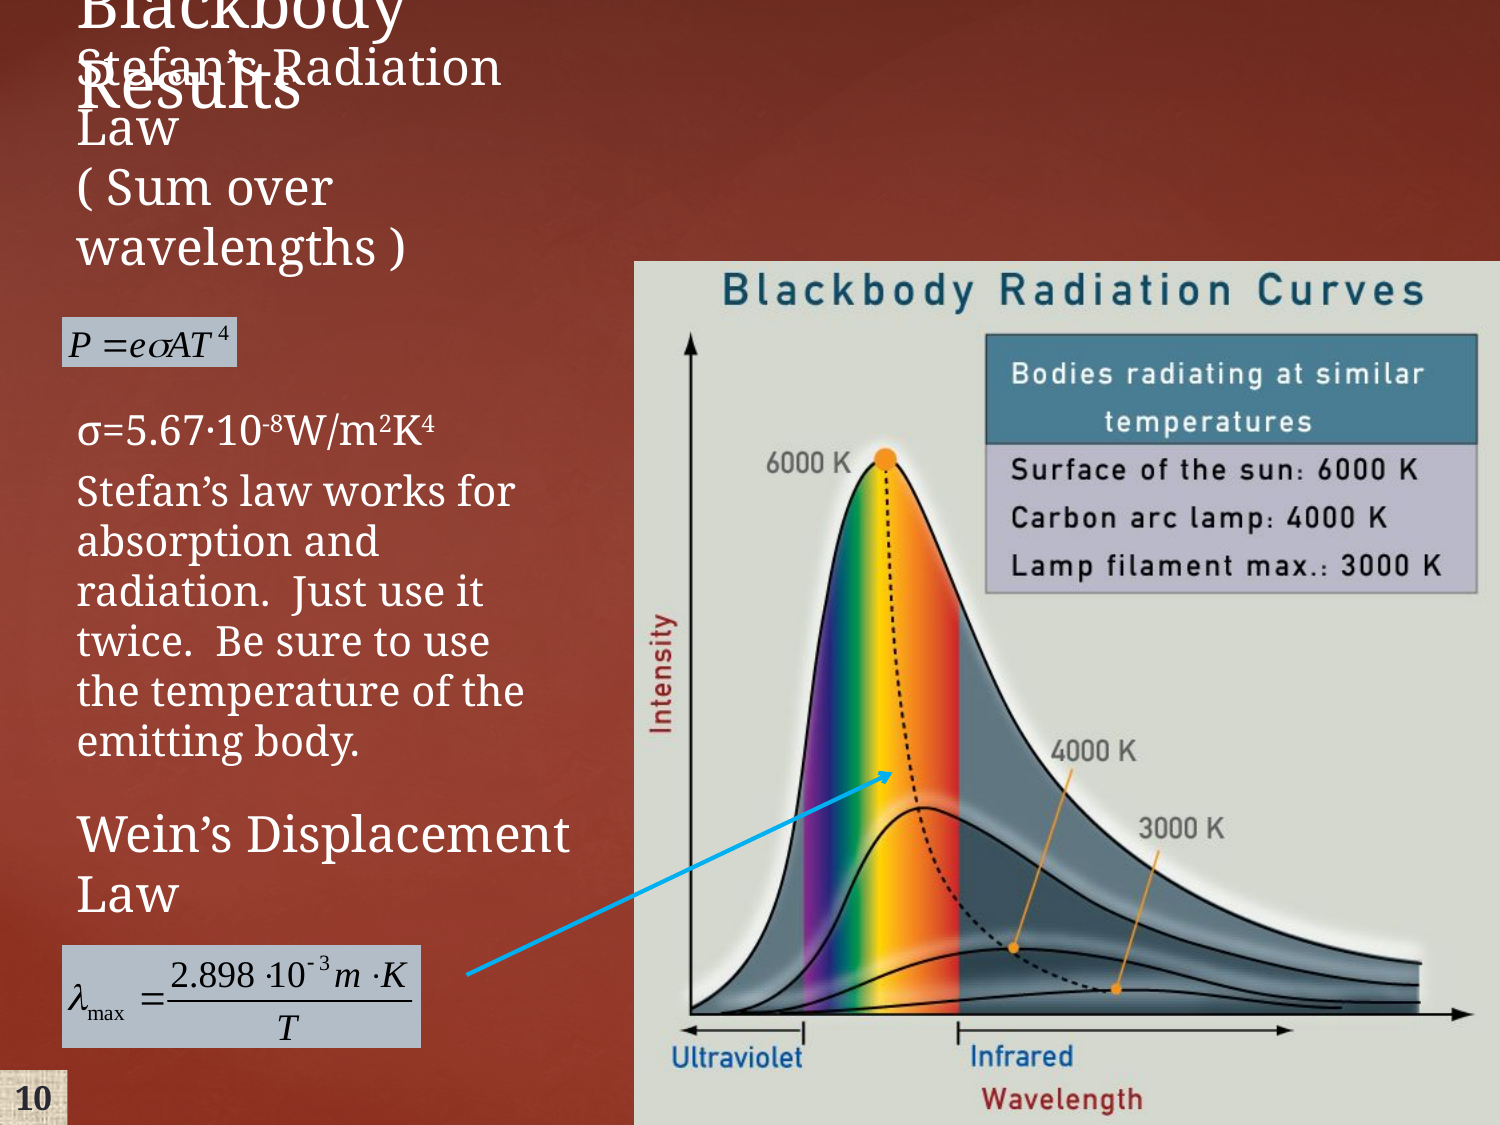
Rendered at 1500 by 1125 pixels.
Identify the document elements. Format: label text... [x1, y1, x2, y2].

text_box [61, 316, 238, 368]
text_box Wein’s Displacement Law [61, 854, 455, 930]
text_box 10 [0, 1070, 68, 1125]
text_box Stefan’s law works for absorption and radiation. Just use it twice. Be sure to use the temperature of the emitting body. [61, 495, 571, 773]
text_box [466, 771, 893, 976]
picture [634, 260, 1500, 1125]
text_box Stefan’s Radiation Law ( Sum over wavelengths ) [61, 163, 580, 283]
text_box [61, 944, 422, 1049]
text_box Blackbody Results [61, 31, 587, 130]
text_box σ=5.67·10-8W/m2K4 [61, 400, 467, 461]
